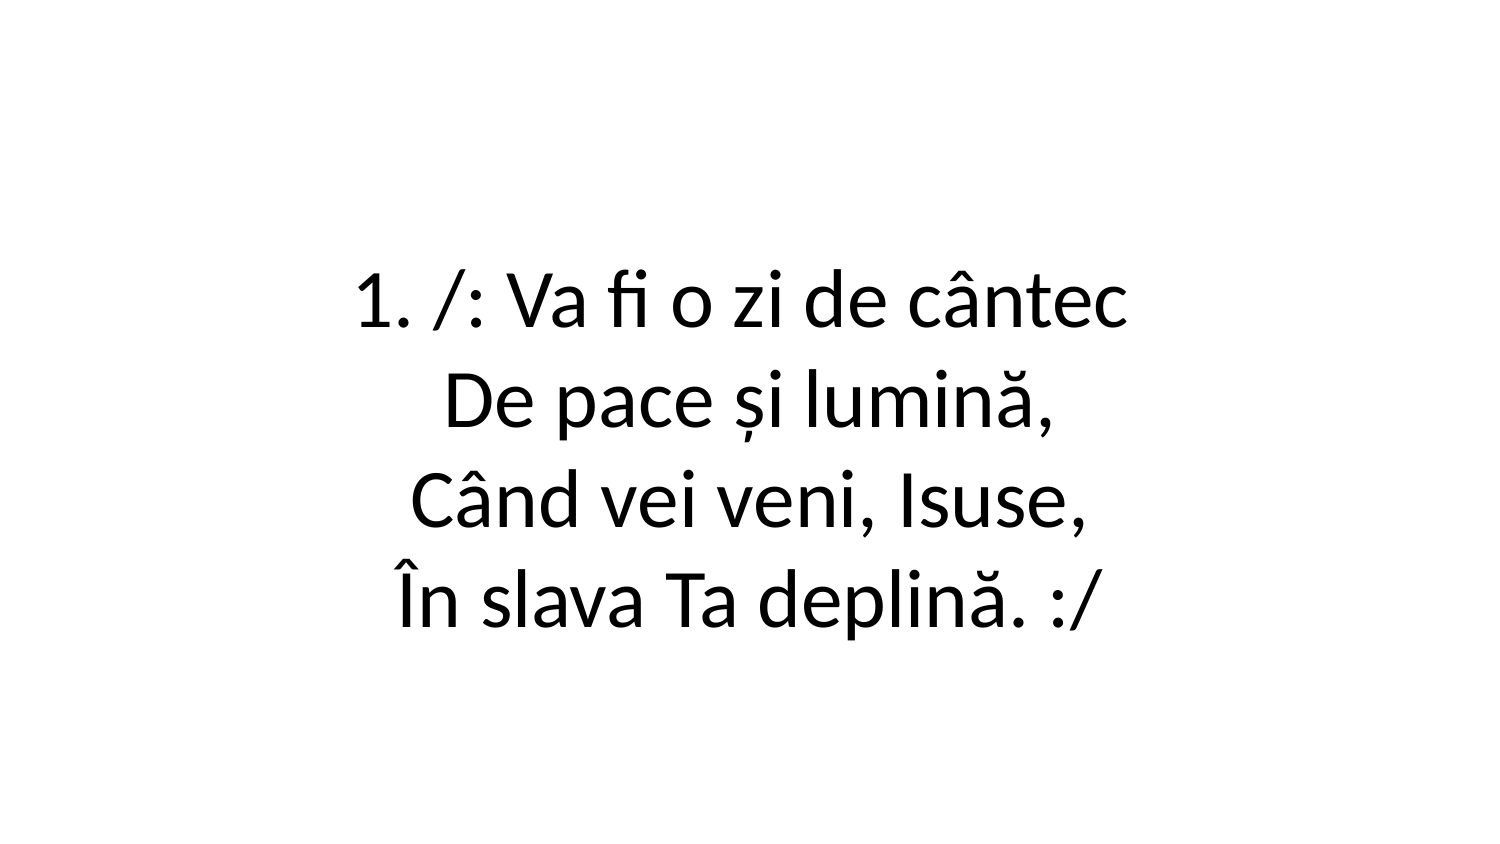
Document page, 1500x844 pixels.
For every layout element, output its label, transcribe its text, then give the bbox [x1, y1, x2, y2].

text_box 1. /: Va fi o zi de cântec De pace și lumină, Când vei veni, Isuse, În slava Ta deplină. :/ [336, 192, 1164, 652]
